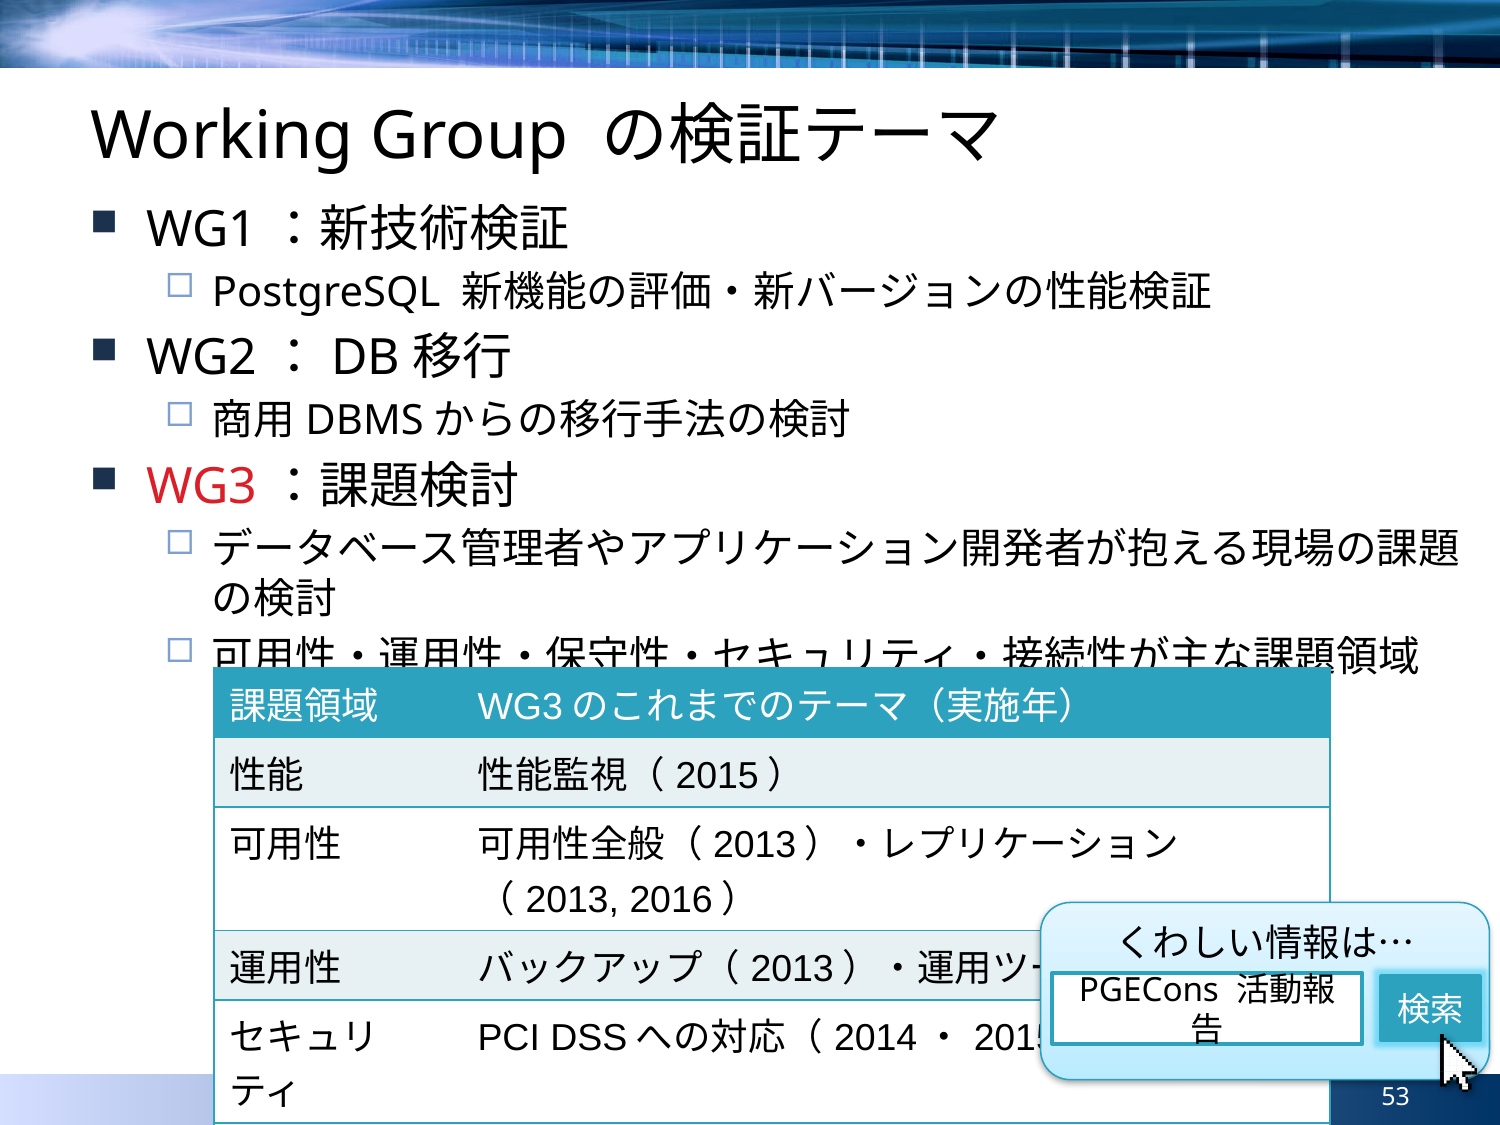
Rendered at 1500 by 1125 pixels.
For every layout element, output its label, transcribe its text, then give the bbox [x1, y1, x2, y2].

picture [0, 0, 1500, 68]
table_header WG3のこれまでのテーマ（実施年） [462, 669, 1329, 737]
table_cell 性能 [215, 738, 462, 806]
table_cell PCI DSSへの対応（2014・2015） [462, 1001, 1074, 1122]
table_cell 可用性全般（2013）・レプリケーション（2013, 2016） [462, 808, 1329, 930]
table_cell 運用性 [215, 931, 462, 999]
table_cell 性能監視（2015） [462, 738, 1329, 806]
table_header 課題領域 [215, 669, 462, 737]
slide_number 53 [1074, 1099, 1426, 1123]
title Working Group の検証テーマ [74, 81, 1426, 183]
list WG1：新技術検証 PostgreSQL 新機能の評価・新バージョンの性能検証 WG2：DB移行 商用DBMSからの移行手法の検討 WG3：課題検討 データベース管理者やアプリケーション開発者が抱える現場の課題の検討 可用性・運用性・保守性・セキュリティ・接続性が主な課題領域 [74, 188, 1500, 654]
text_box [1040, 902, 1490, 1092]
table_cell セキュリティ [215, 1001, 462, 1122]
table_cell 可用性 [215, 808, 462, 930]
table_cell バックアップ（2013）・運用ツール（2015） [462, 931, 1034, 999]
